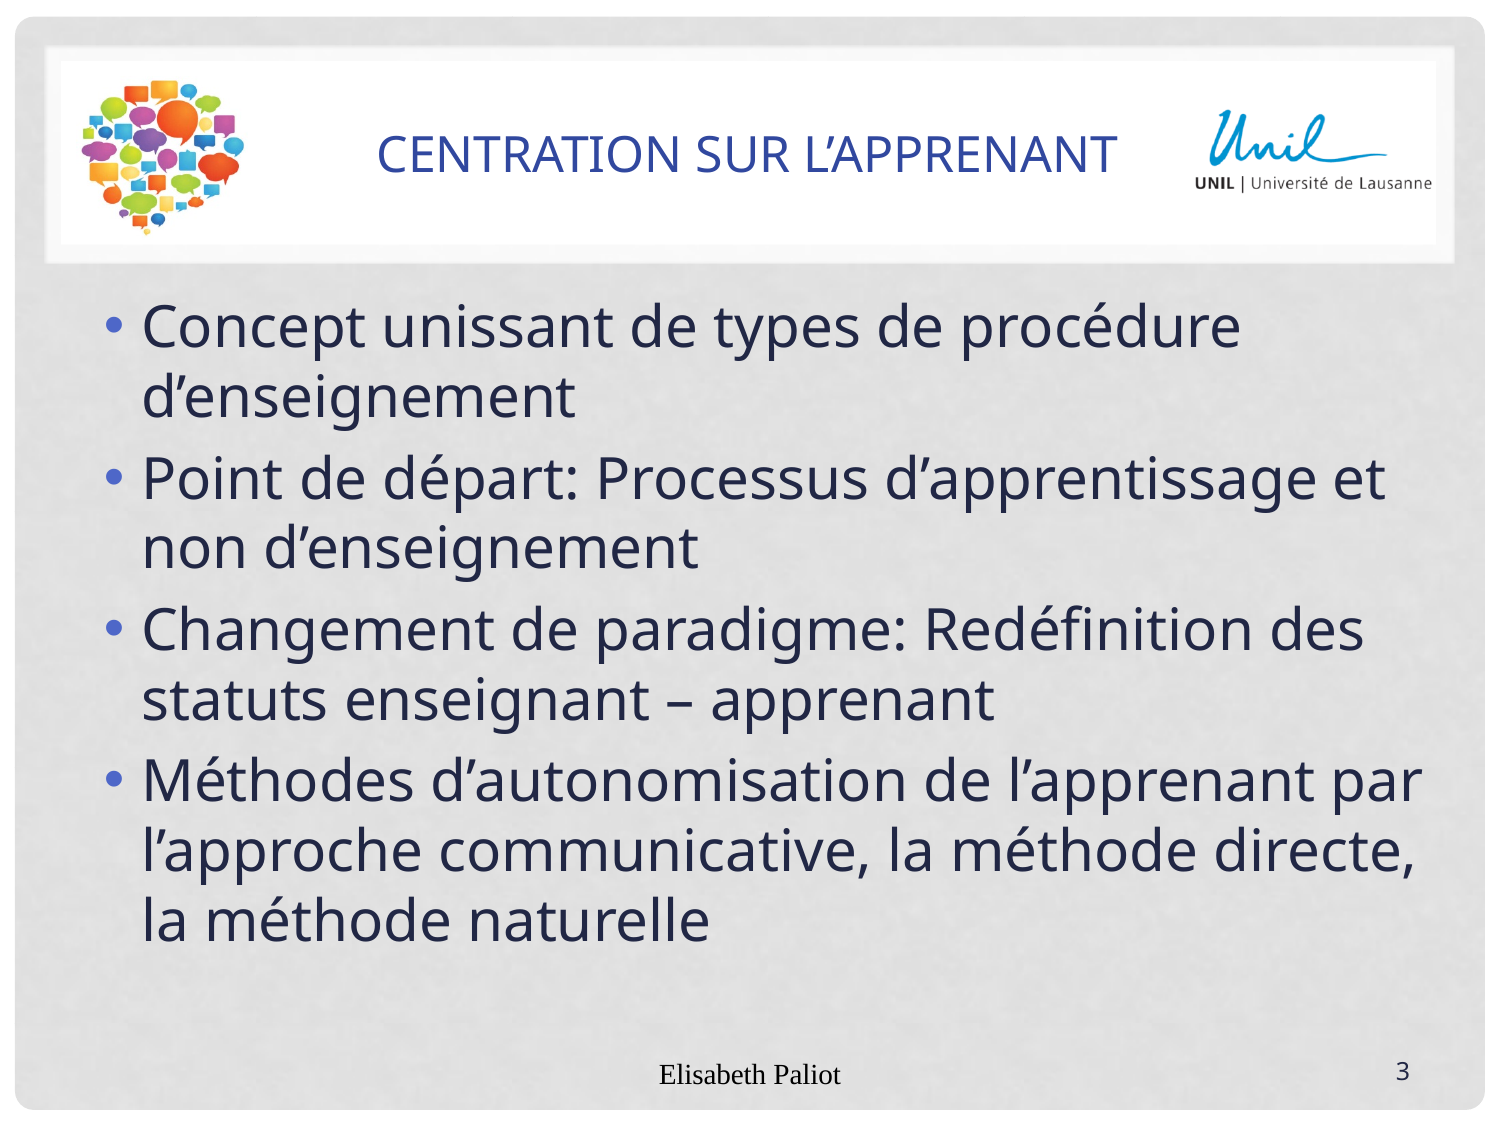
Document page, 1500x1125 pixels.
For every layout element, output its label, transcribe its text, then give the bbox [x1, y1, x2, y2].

title Centration sur l’apprenant [69, 66, 1425, 238]
slide_number 3 [1074, 1042, 1425, 1103]
list Concept unissant de types de procédure d’enseignement Point de départ: Processus d’apprentissage et non d’enseignement Changement de paradigme: Redéfinition des statuts enseignant – apprenant Méthodes d’autonomisation de l’apprenant par l’approche communicative, la méthode directe, la méthode naturelle [69, 281, 1459, 1005]
footer Elisabeth Paliot [512, 1042, 988, 1103]
picture [1174, 96, 1436, 198]
picture [76, 76, 249, 240]
